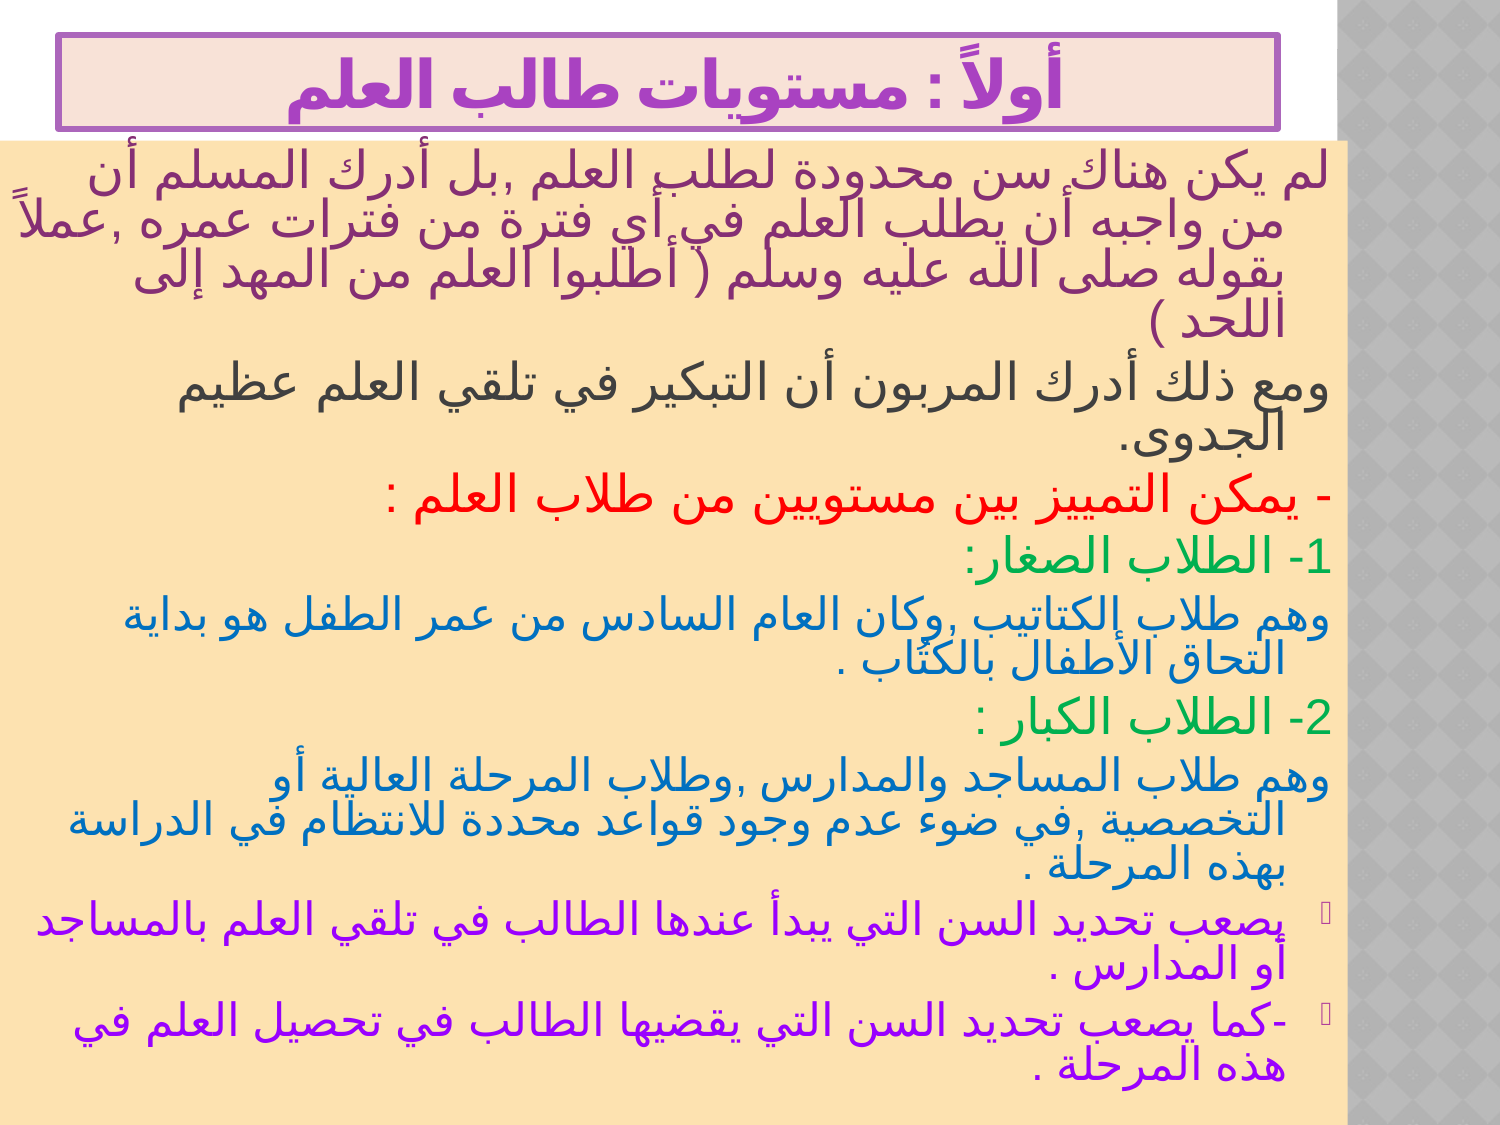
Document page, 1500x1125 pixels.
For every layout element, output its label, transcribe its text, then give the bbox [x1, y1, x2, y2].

title أولاً : مستويات طالب العلم [55, 32, 1281, 132]
list لم يكن هناك سن محدودة لطلب العلم ,بل أدرك المسلم أن من واجبه أن يطلب العلم في أي فترة من فترات عمره ,عملاً بقوله صلى الله عليه وسلم ( أطلبوا العلم من المهد إلى اللحد ) ومع ذلك أدرك المربون أن التبكير في تلقي العلم عظيم الجدوى. - يمكن التمييز بين مستويين من طلاب العلم : 1- الطلاب الصغار: وهم طلاب الكتاتيب ,وكان العام السادس من عمر الطفل هو بداية التحاق الأطفال بالكتُاب . 2- الطلاب الكبار : وهم طلاب المساجد والمدارس ,وطلاب المرحلة العالية أو التخصصية ,في ضوء عدم وجود قواعد محددة للانتظام في الدراسة بهذه المرحلة . يصعب تحديد السن التي يبدأ عندها الطالب في تلقي العلم بالمساجد أو المدارس . -كما يصعب تحديد السن التي يقضيها الطالب في تحصيل العلم في هذه المرحلة . [0, 140, 1348, 1125]
